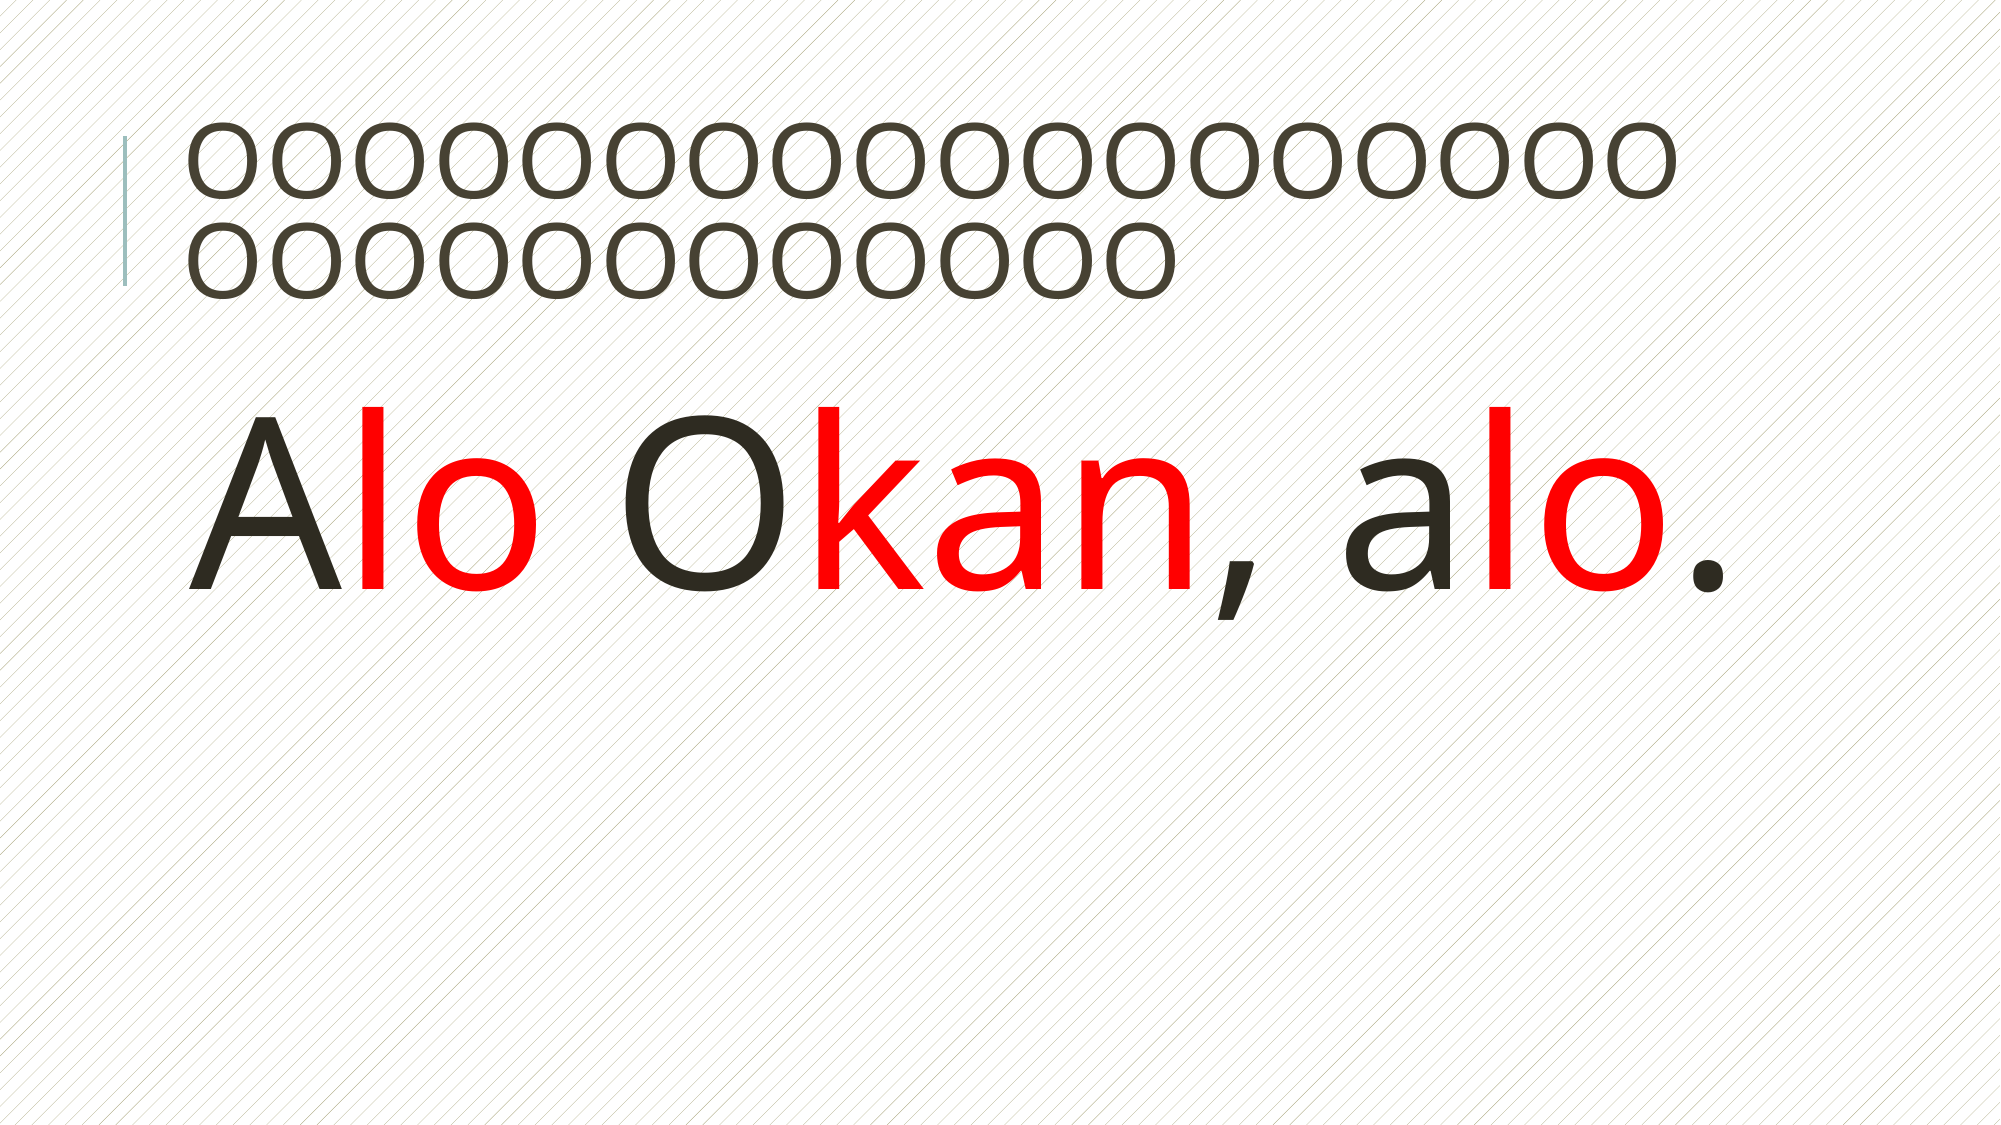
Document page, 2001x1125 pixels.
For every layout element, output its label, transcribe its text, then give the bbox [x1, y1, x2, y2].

list Alo Okan, alo. [168, 375, 1763, 1035]
title oooooooooooooooooooooooooooooo [168, 96, 1763, 342]
